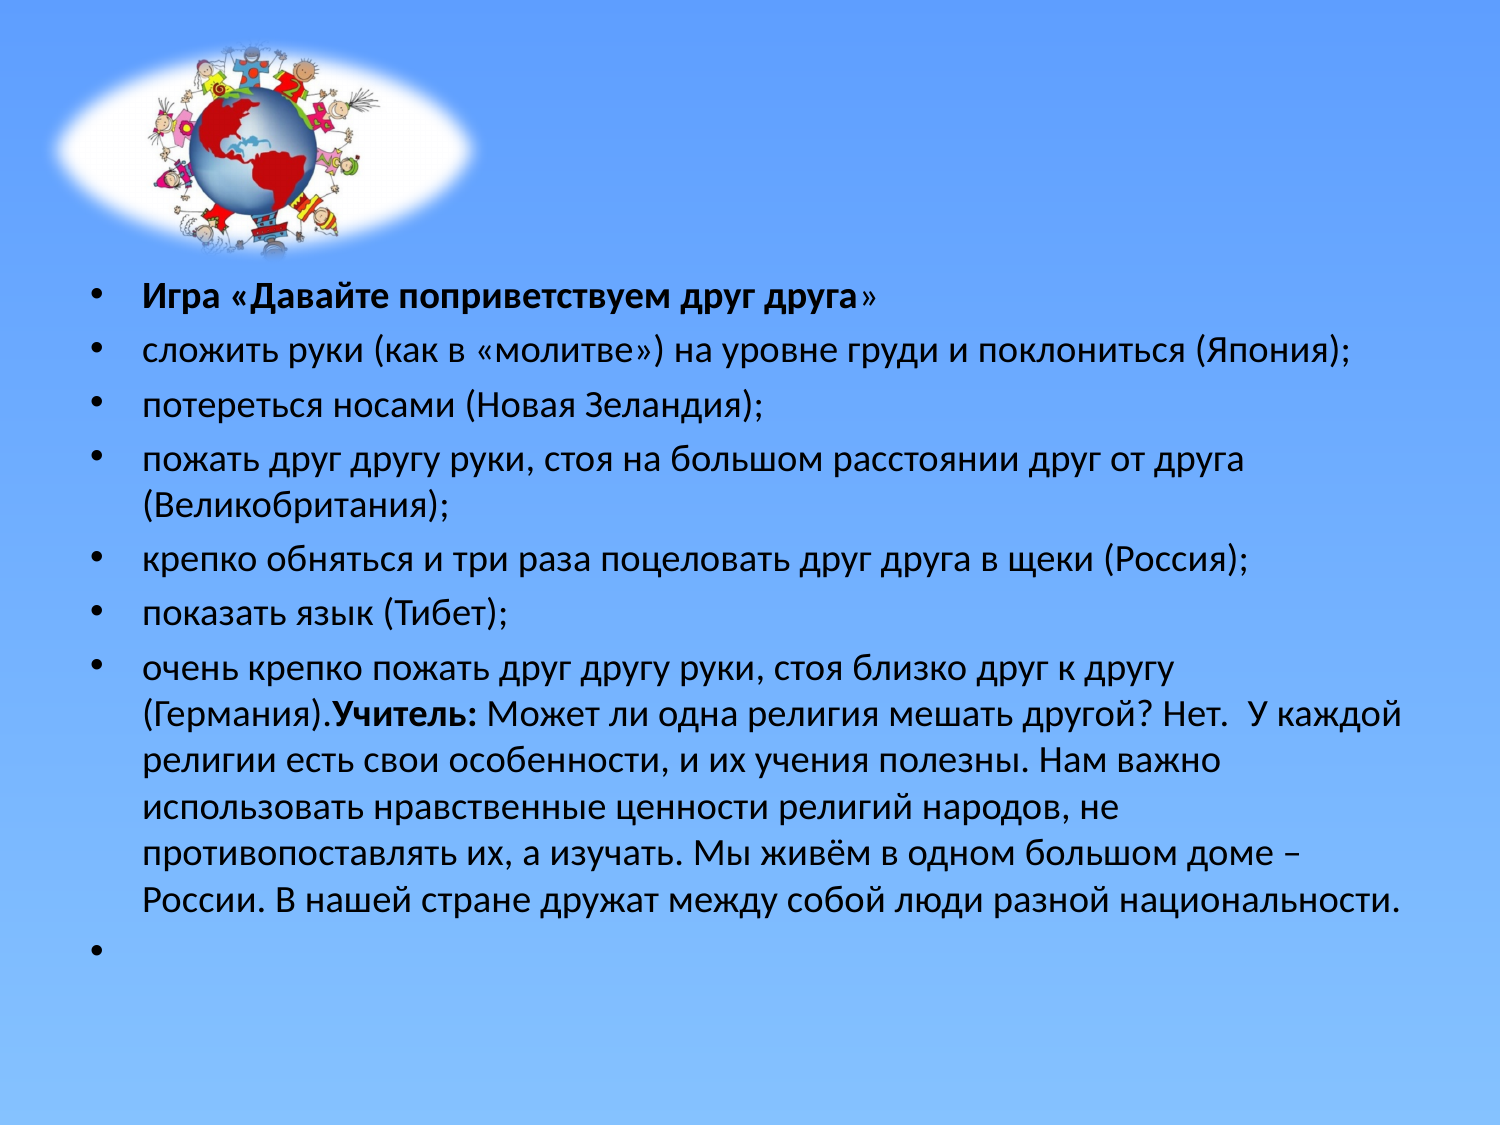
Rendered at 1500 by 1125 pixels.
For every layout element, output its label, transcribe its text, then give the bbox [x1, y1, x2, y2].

list Игра «Давайте поприветствуем друг друга» сложить руки (как в «молитве») на уровне груди и поклониться (Япония); потереться носами (Новая Зеландия); пожать друг другу руки, стоя на большом расстоянии друг от друга (Великобритания); крепко обняться и три раза поцеловать друг друга в щеки (Россия); показать язык (Тибет); очень крепко пожать друг другу руки, стоя близко друг к другу (Германия).Учитель: Может ли одна религия мешать другой? Нет. У каждой религии есть свои особенности, и их учения полезны. Нам важно использовать нравственные ценности религий народов, не противопоставлять их, а изучать. Мы живём в одном большом доме – России. В нашей стране дружат между собой люди разной национальности. [75, 262, 1425, 1005]
picture [34, 34, 493, 265]
